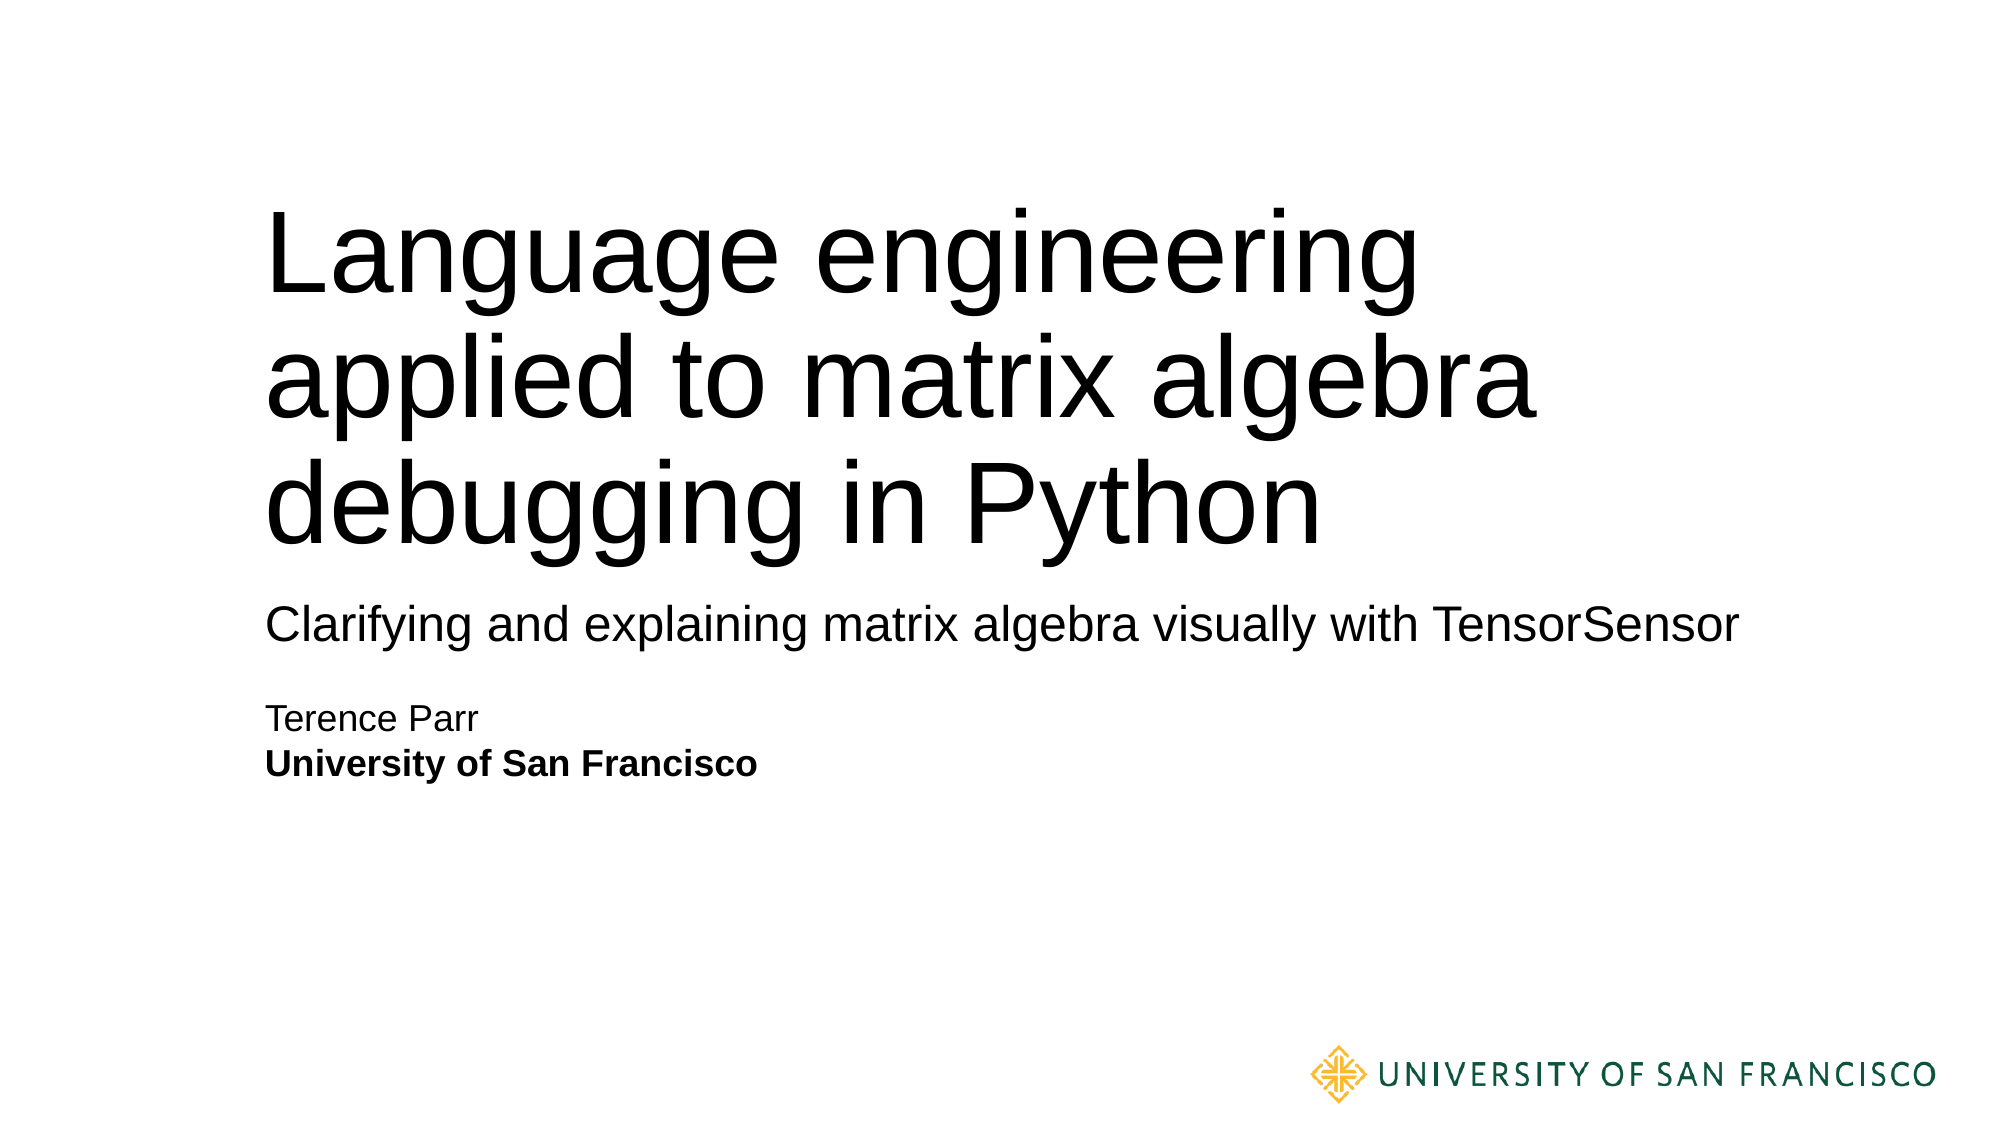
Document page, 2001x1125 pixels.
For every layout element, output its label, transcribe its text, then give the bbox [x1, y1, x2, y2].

title Language engineering applied to matrix algebra debugging in Python [249, 184, 1750, 576]
text_box Terence Parr University of San Francisco [249, 686, 1250, 791]
subtitle Clarifying and explaining matrix algebra visually with TensorSensor [249, 590, 1797, 672]
